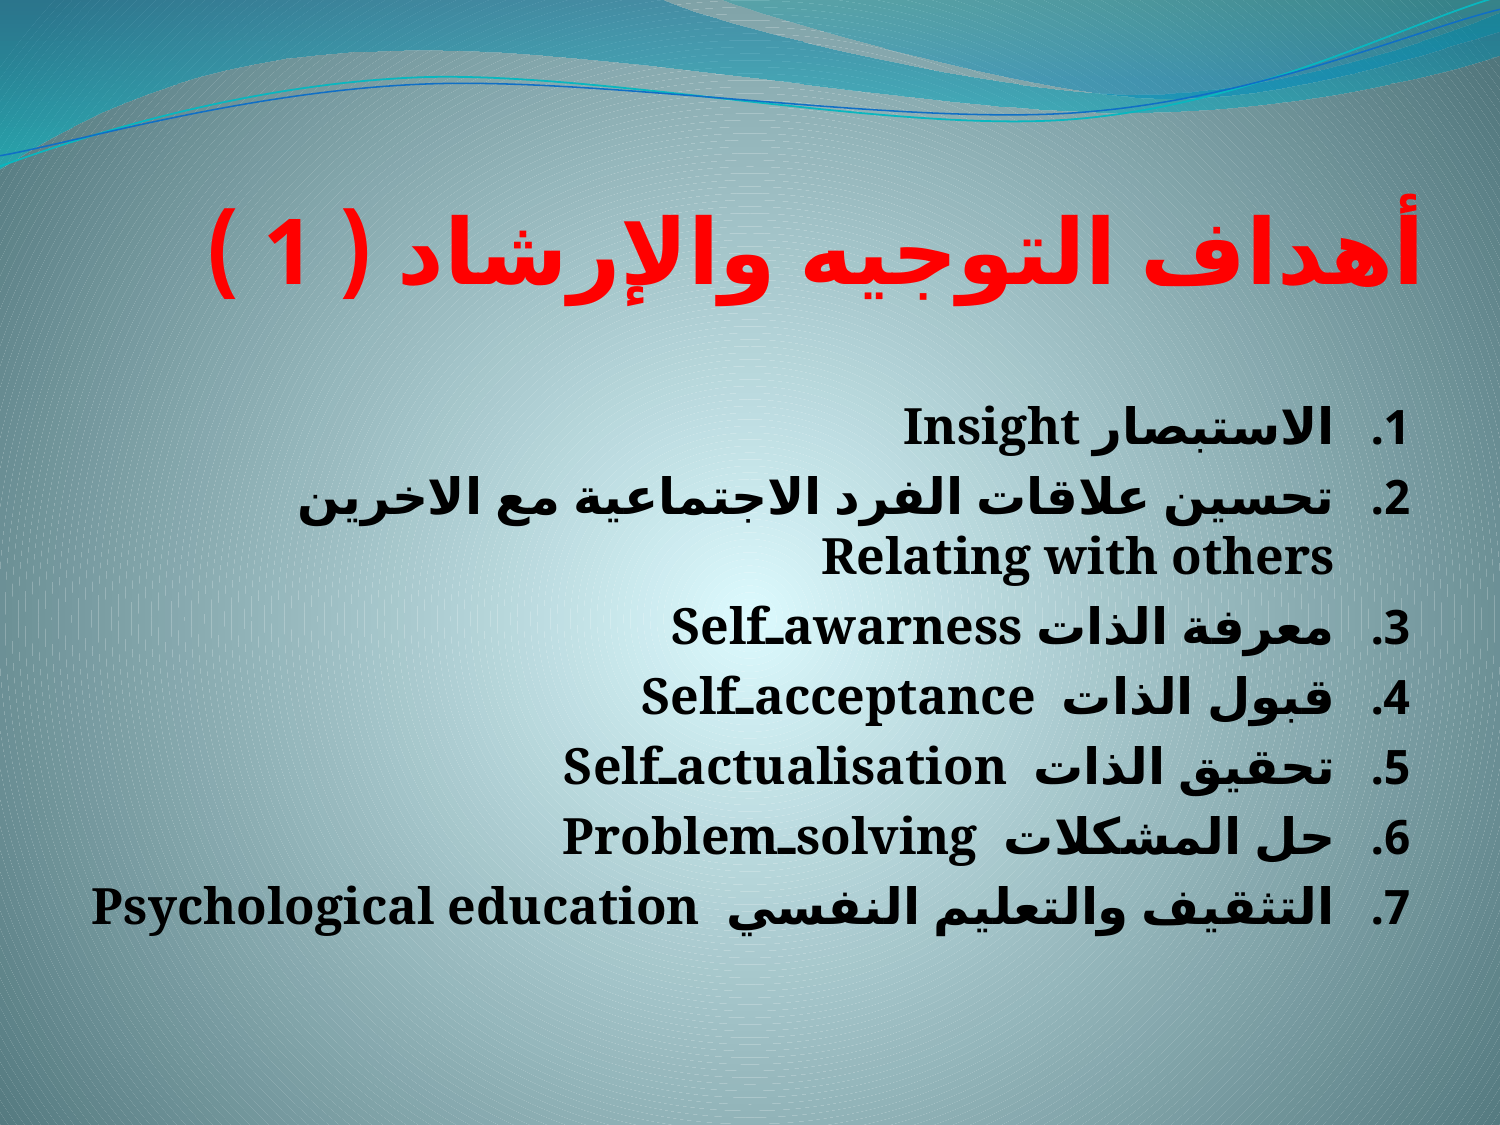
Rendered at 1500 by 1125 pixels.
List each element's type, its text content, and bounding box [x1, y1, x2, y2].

title أهداف التوجيه والإرشاد ( 1 ) [75, 115, 1425, 303]
list الاستبصار Insight تحسين علاقات الفرد الاجتماعية مع الاخرين Relating with others معرفة الذات awarnessـSelf قبول الذات acceptanceـSelf تحقيق الذات actualisationـSelf حل المشكلات solvingـProblem التثقيف والتعليم النفسي Psychological education [75, 317, 1425, 1038]
